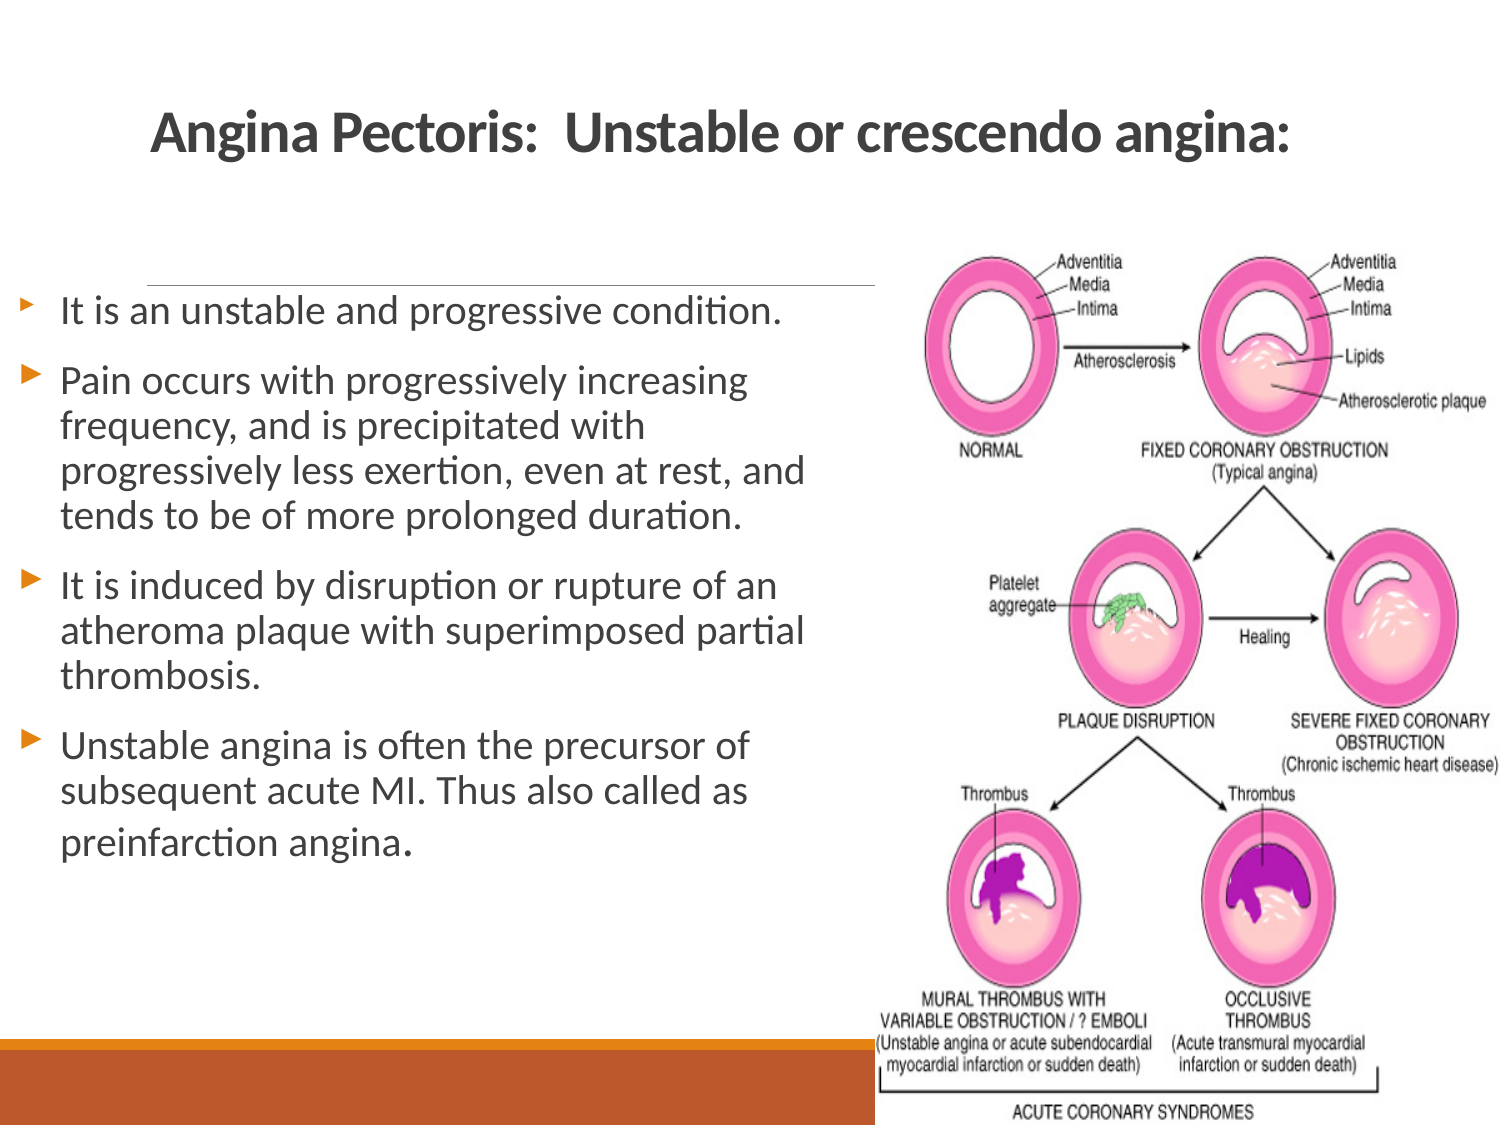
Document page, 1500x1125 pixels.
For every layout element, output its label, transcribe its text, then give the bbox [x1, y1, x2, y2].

title Angina Pectoris: Unstable or crescendo angina: [135, 47, 1373, 285]
list It is an unstable and progressive condition. Pain occurs with progressively increasing frequency, and is precipitated with progressively less exertion, even at rest, and tends to be of more prolonged duration. It is induced by disruption or rupture of an atheroma plaque with superimposed partial thrombosis. Unstable angina is often the precursor of subsequent acute MI. Thus also called as preinfarction angina. [0, 280, 850, 1044]
picture [874, 249, 1500, 1125]
